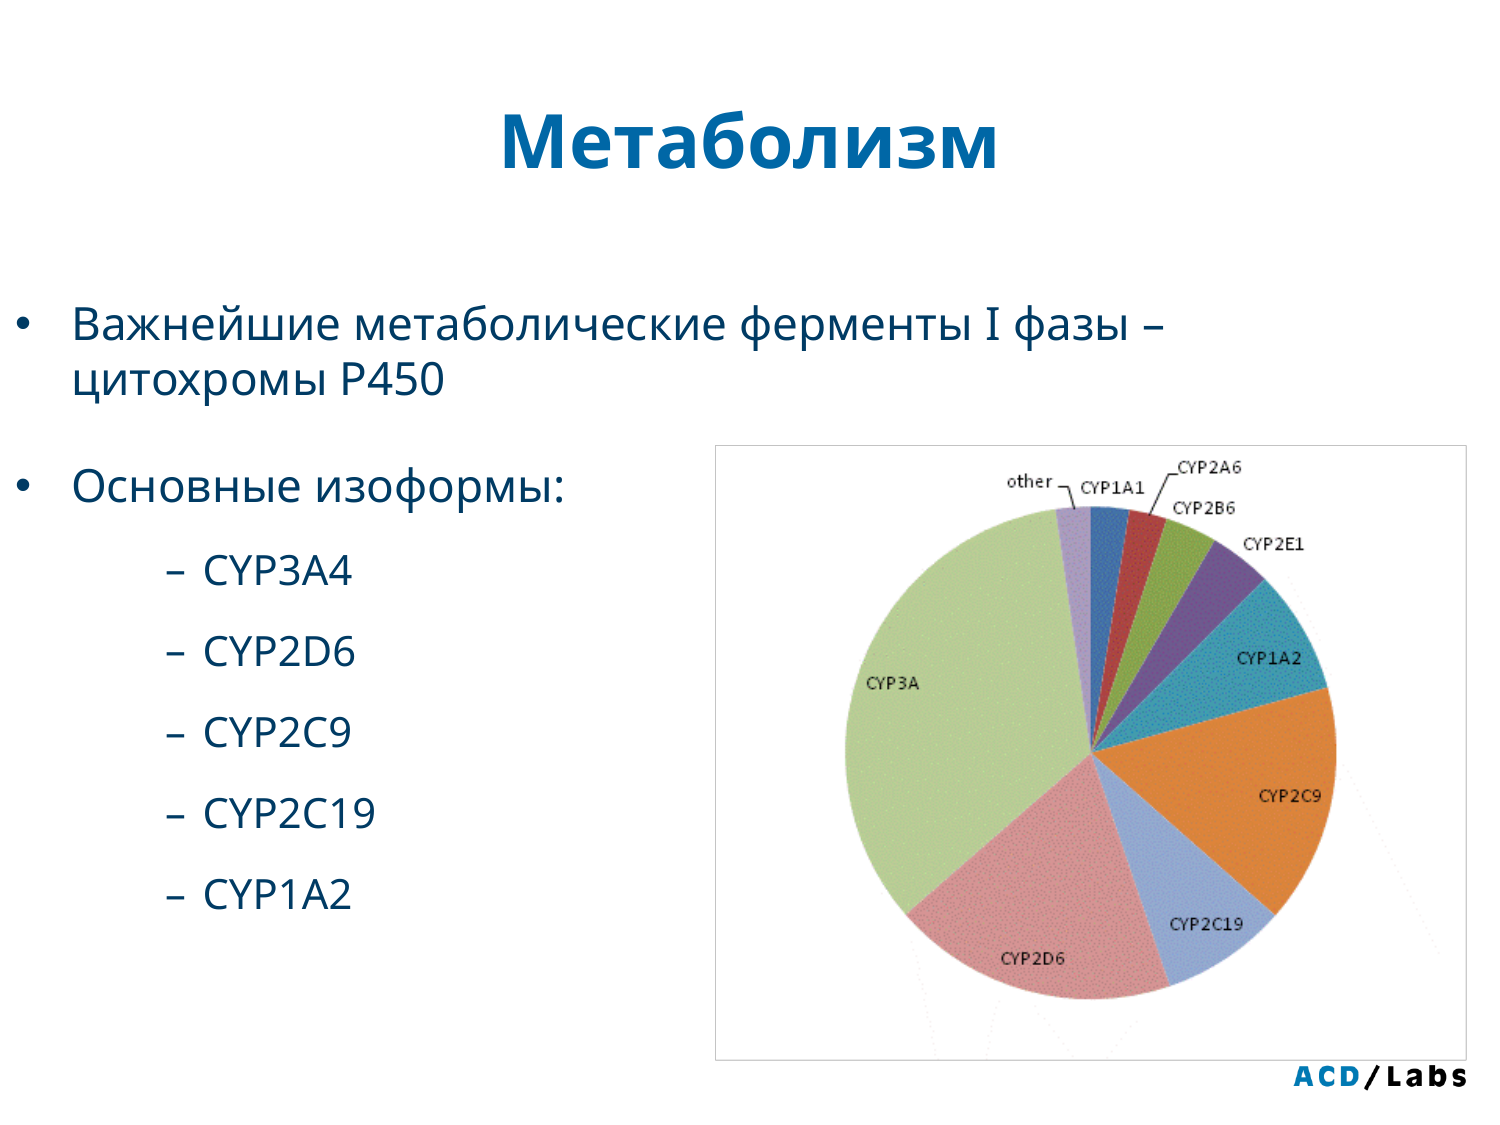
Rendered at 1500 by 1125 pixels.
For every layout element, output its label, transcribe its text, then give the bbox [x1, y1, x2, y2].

list Важнейшие метаболические ферменты I фазы – цитохромы P450 Основные изоформы: CYP3A4 CYP2D6 CYP2C9 CYP2C19 CYP1A2 [0, 287, 1338, 1013]
title Метаболизм [74, 44, 1426, 233]
picture [1293, 964, 1471, 1101]
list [714, 444, 1468, 1062]
